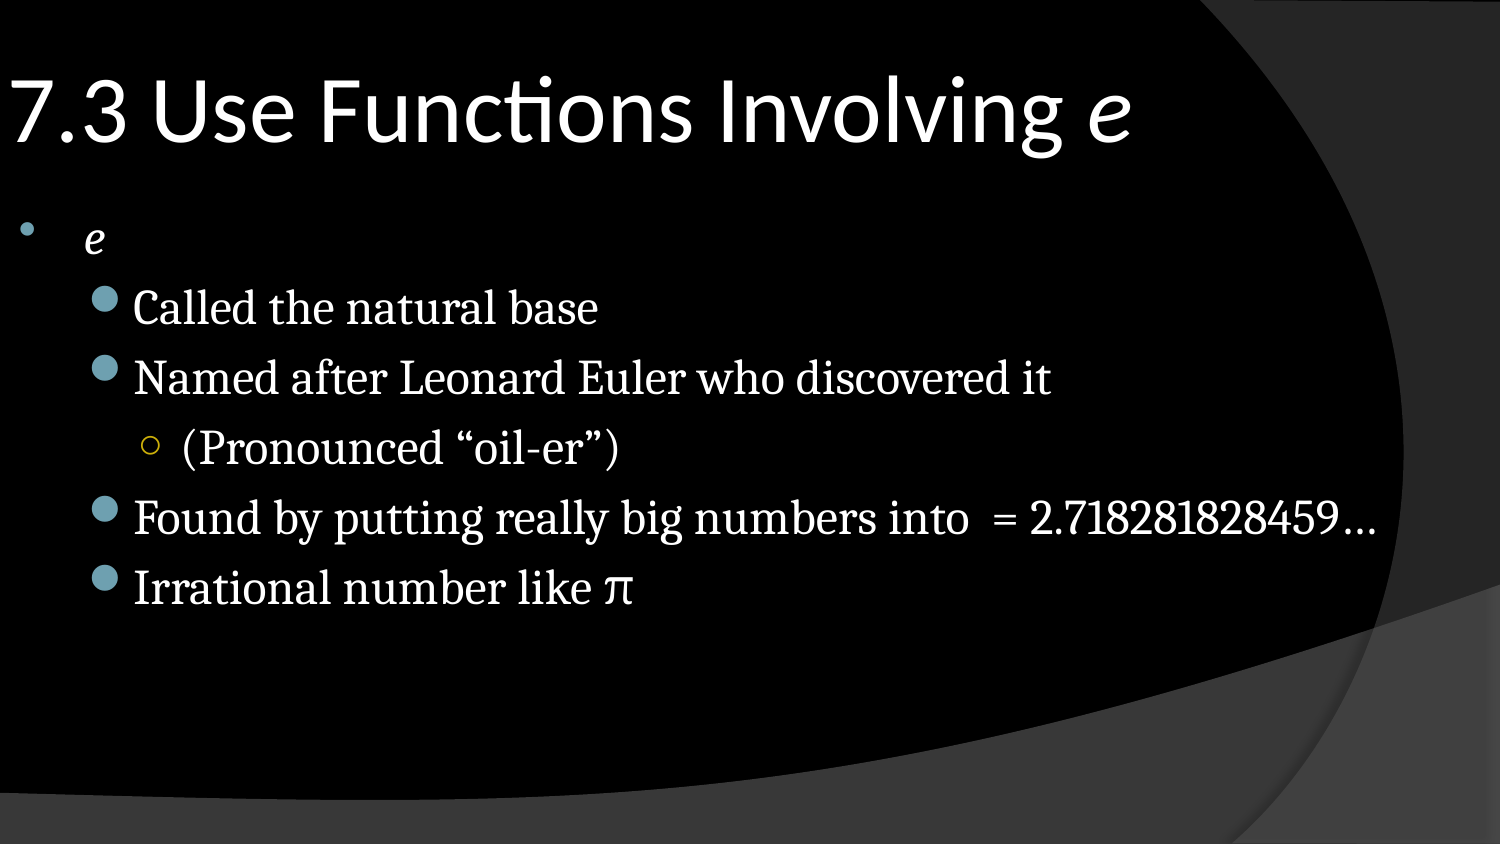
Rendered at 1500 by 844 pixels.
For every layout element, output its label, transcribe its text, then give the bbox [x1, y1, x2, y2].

title 7.3 Use Functions Involving e [0, 33, 1500, 175]
